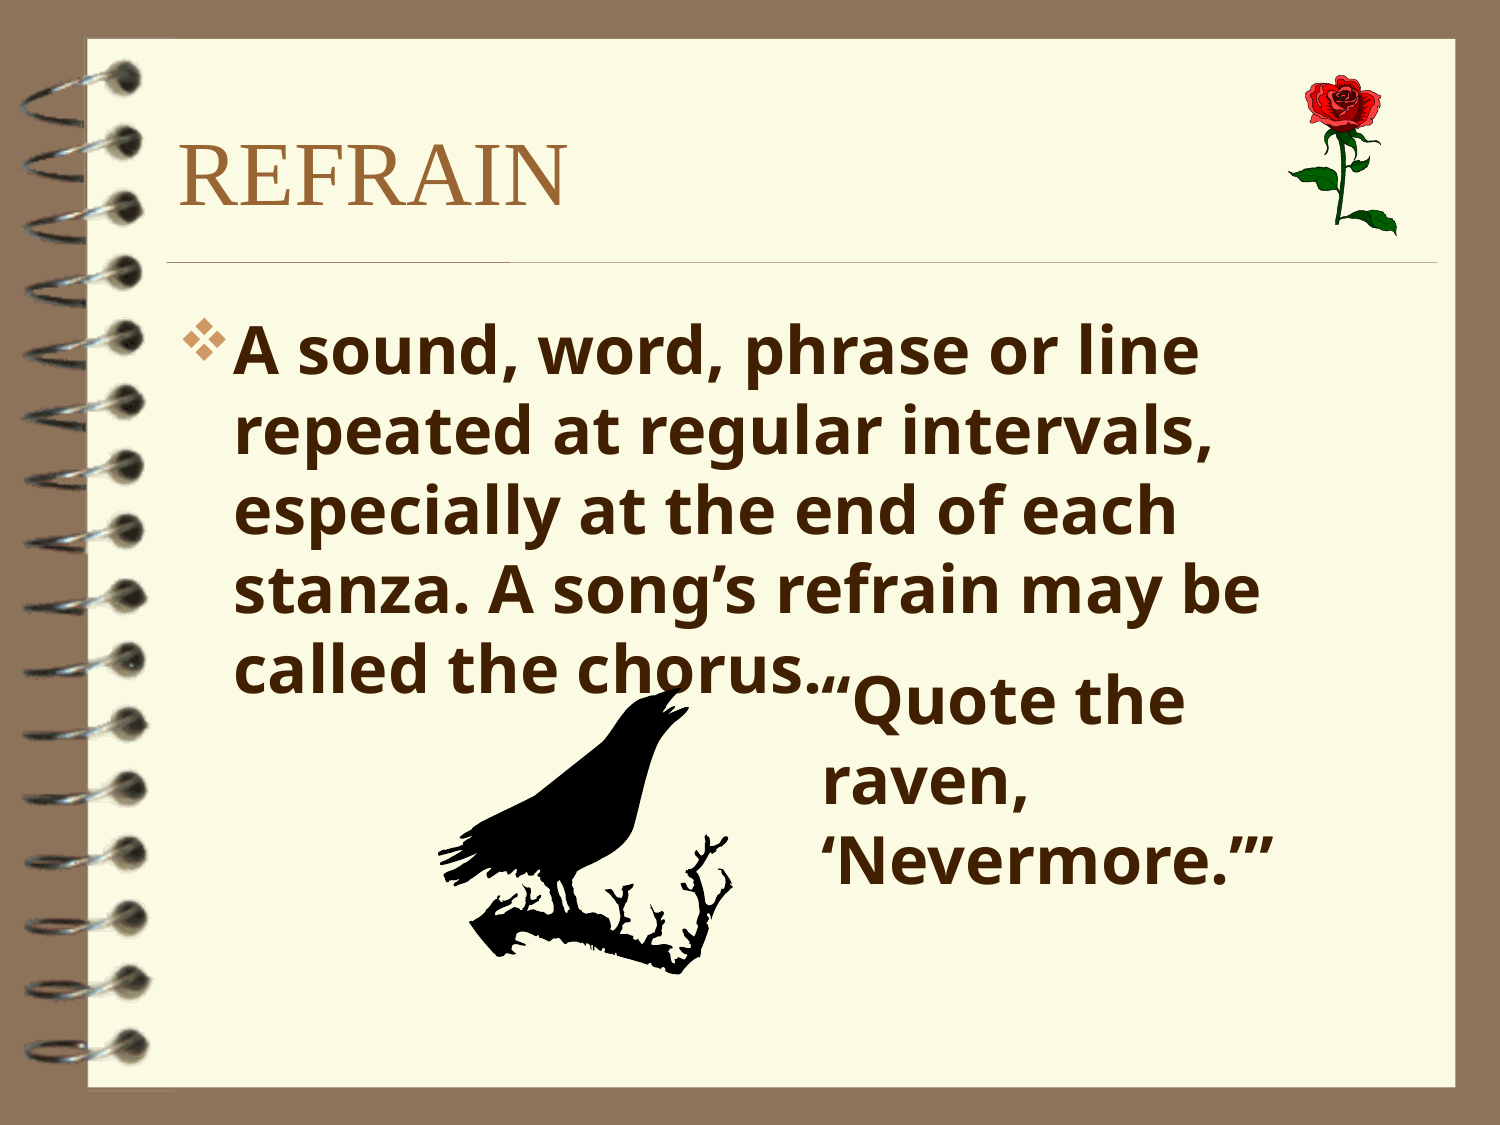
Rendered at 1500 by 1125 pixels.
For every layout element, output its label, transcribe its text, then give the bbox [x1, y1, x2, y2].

list “Quote the raven, ‘Nevermore.’” [749, 649, 1376, 926]
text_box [437, 687, 735, 975]
title REFRAIN [162, 74, 1438, 263]
picture [0, 0, 175, 1125]
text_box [1287, 74, 1398, 237]
list A sound, word, phrase or line repeated at regular intervals, especially at the end of each stanza. A song’s refrain may be called the chorus. [162, 299, 1413, 976]
